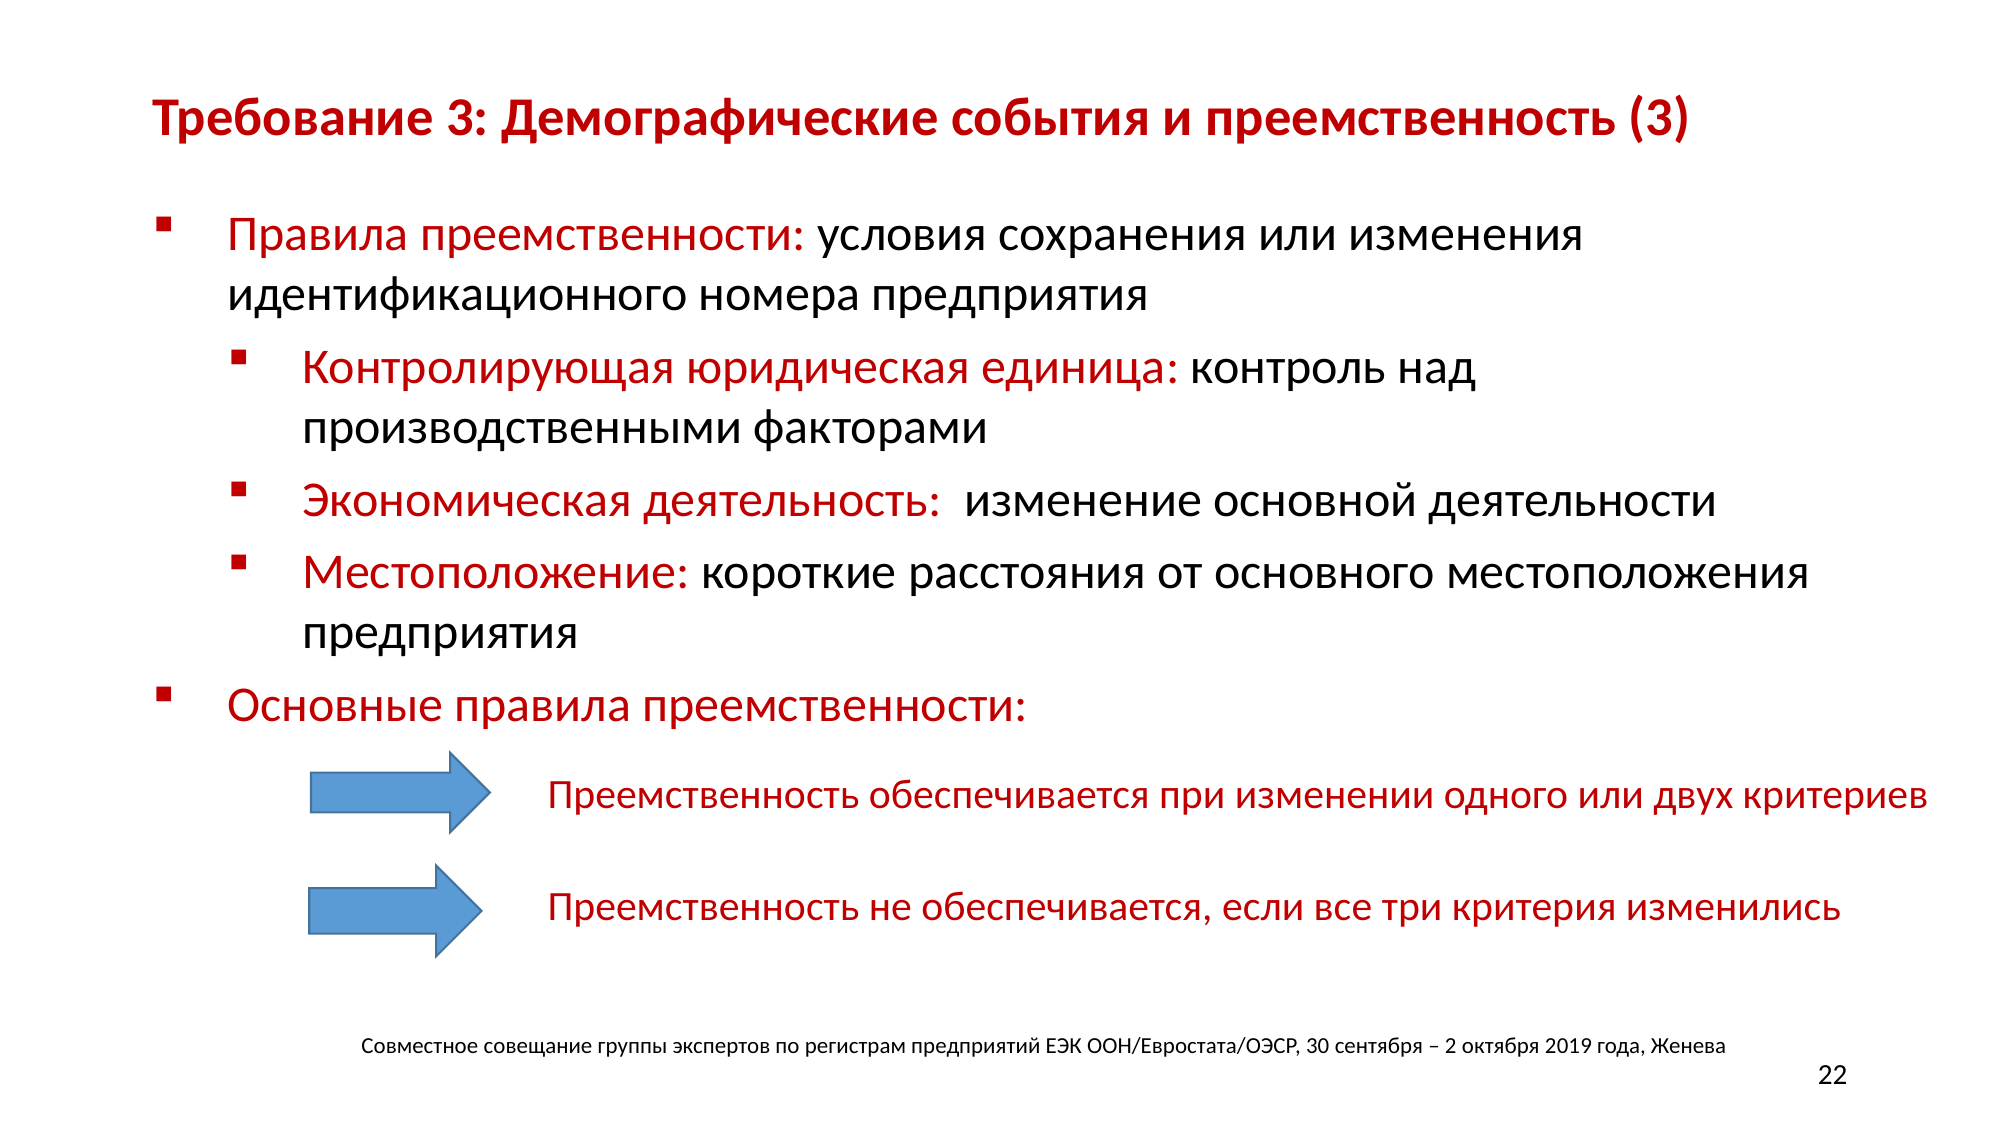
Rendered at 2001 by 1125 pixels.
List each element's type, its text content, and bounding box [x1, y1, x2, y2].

text_box Преемственность не обеспечивается, если все три критерия изменились [532, 870, 1863, 936]
slide_number 22 [1412, 1075, 1863, 1103]
text_box Преемственность обеспечивается при изменении одного или двух критериев [532, 759, 1953, 825]
title Требование 3: Демографические события и преемственность (3) [137, 60, 1894, 175]
text_box [308, 863, 484, 959]
text_box Правила преемственности: условия сохранения или изменения идентификационного номера предприятия Контролирующая юридическая единица: контроль над производственными факторами Экономическая деятельность: изменение основной деятельности Местоположение: короткие расстояния от основного местоположения предприятия Основные правила преемственности: [137, 193, 1842, 739]
text_box [309, 750, 492, 835]
footer Совместное совещание группы экспертов по регистрам предприятий ЕЭК ООН/Евростата/ОЭСР, 30 сентября – 2 октября 2019 года, Женева [137, 1014, 1953, 1075]
